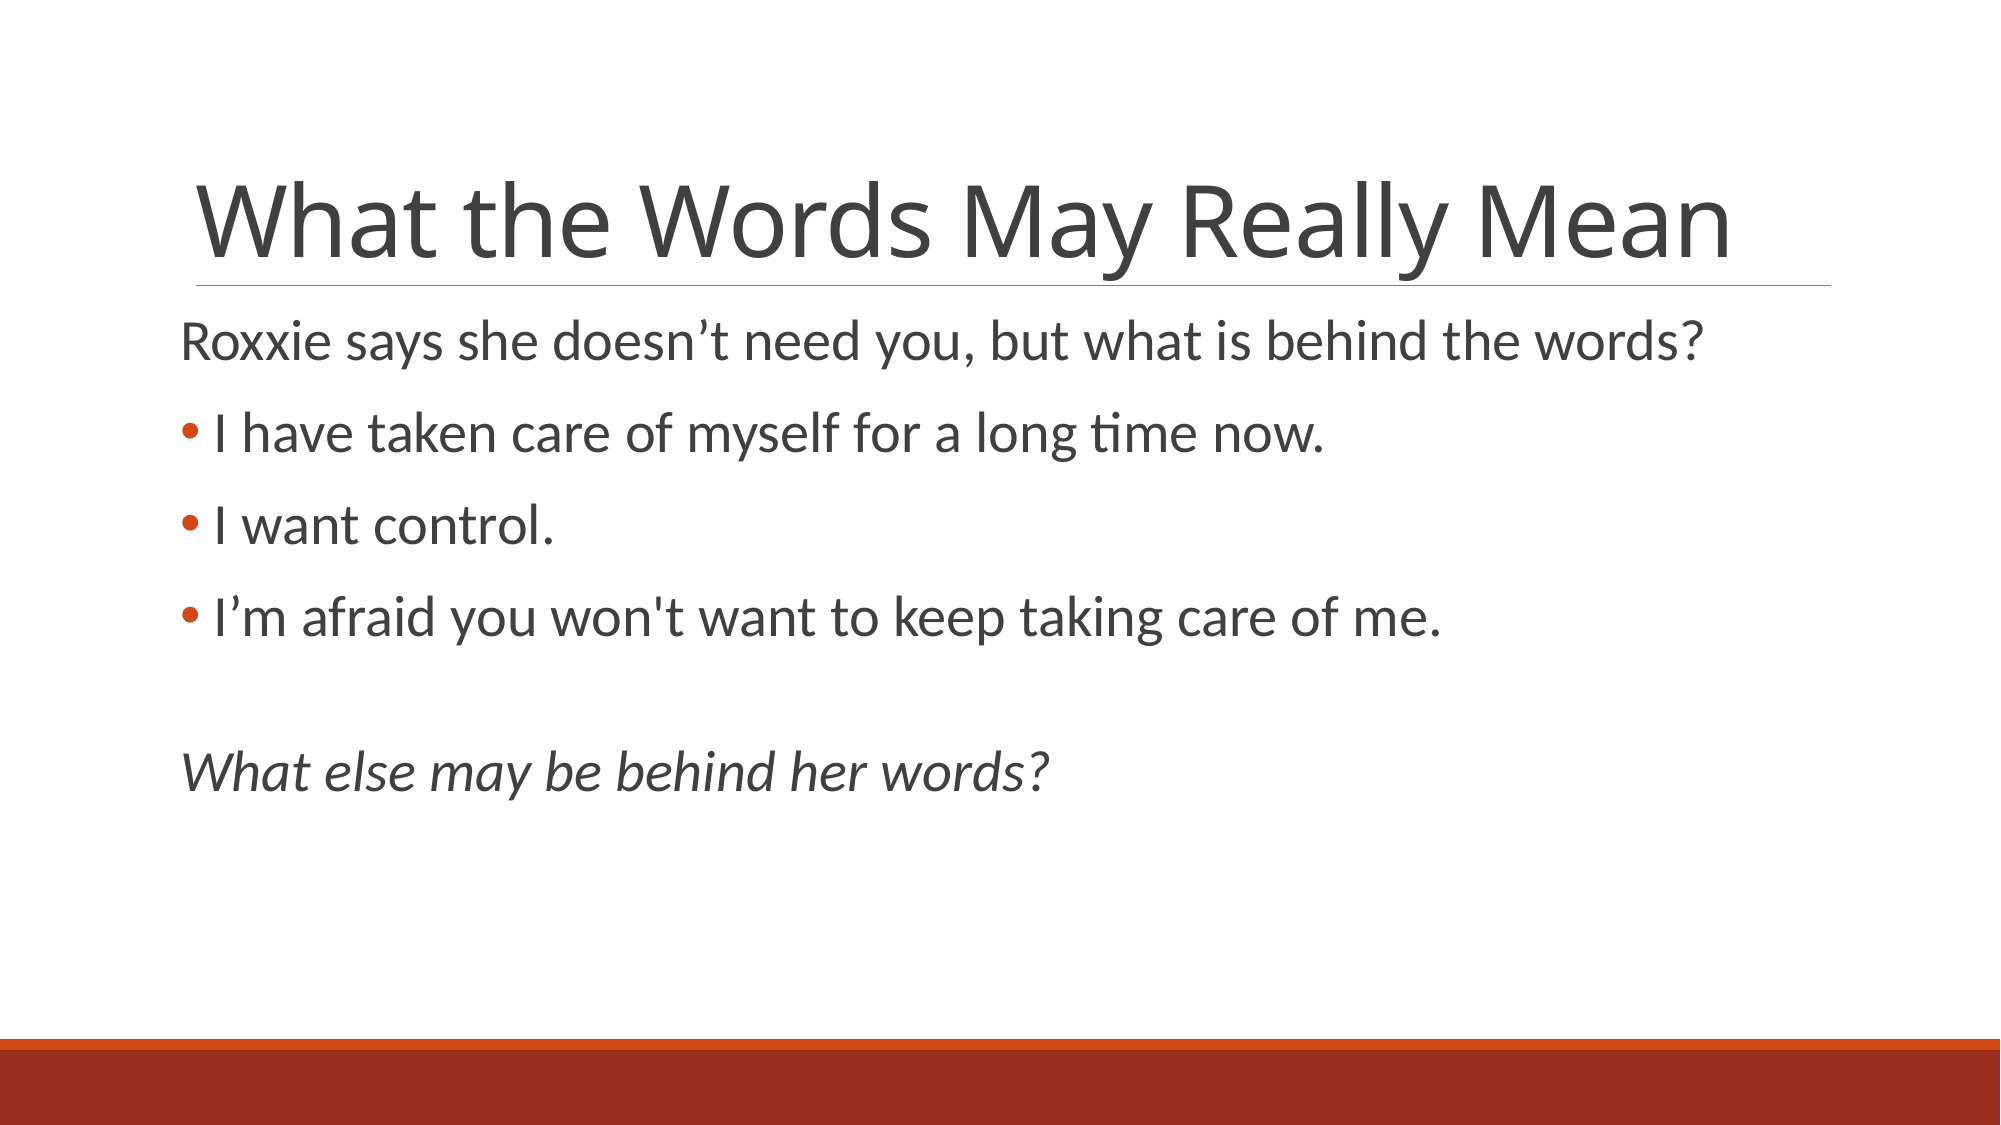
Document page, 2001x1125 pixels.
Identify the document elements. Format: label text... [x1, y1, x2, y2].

title What the Words May Really Mean [180, 47, 1830, 285]
list Roxxie says she doesn’t need you, but what is behind the words? I have taken care of myself for a long time now. I want control. I’m afraid you won't want to keep taking care of me. What else may be behind her words? [180, 302, 1830, 963]
